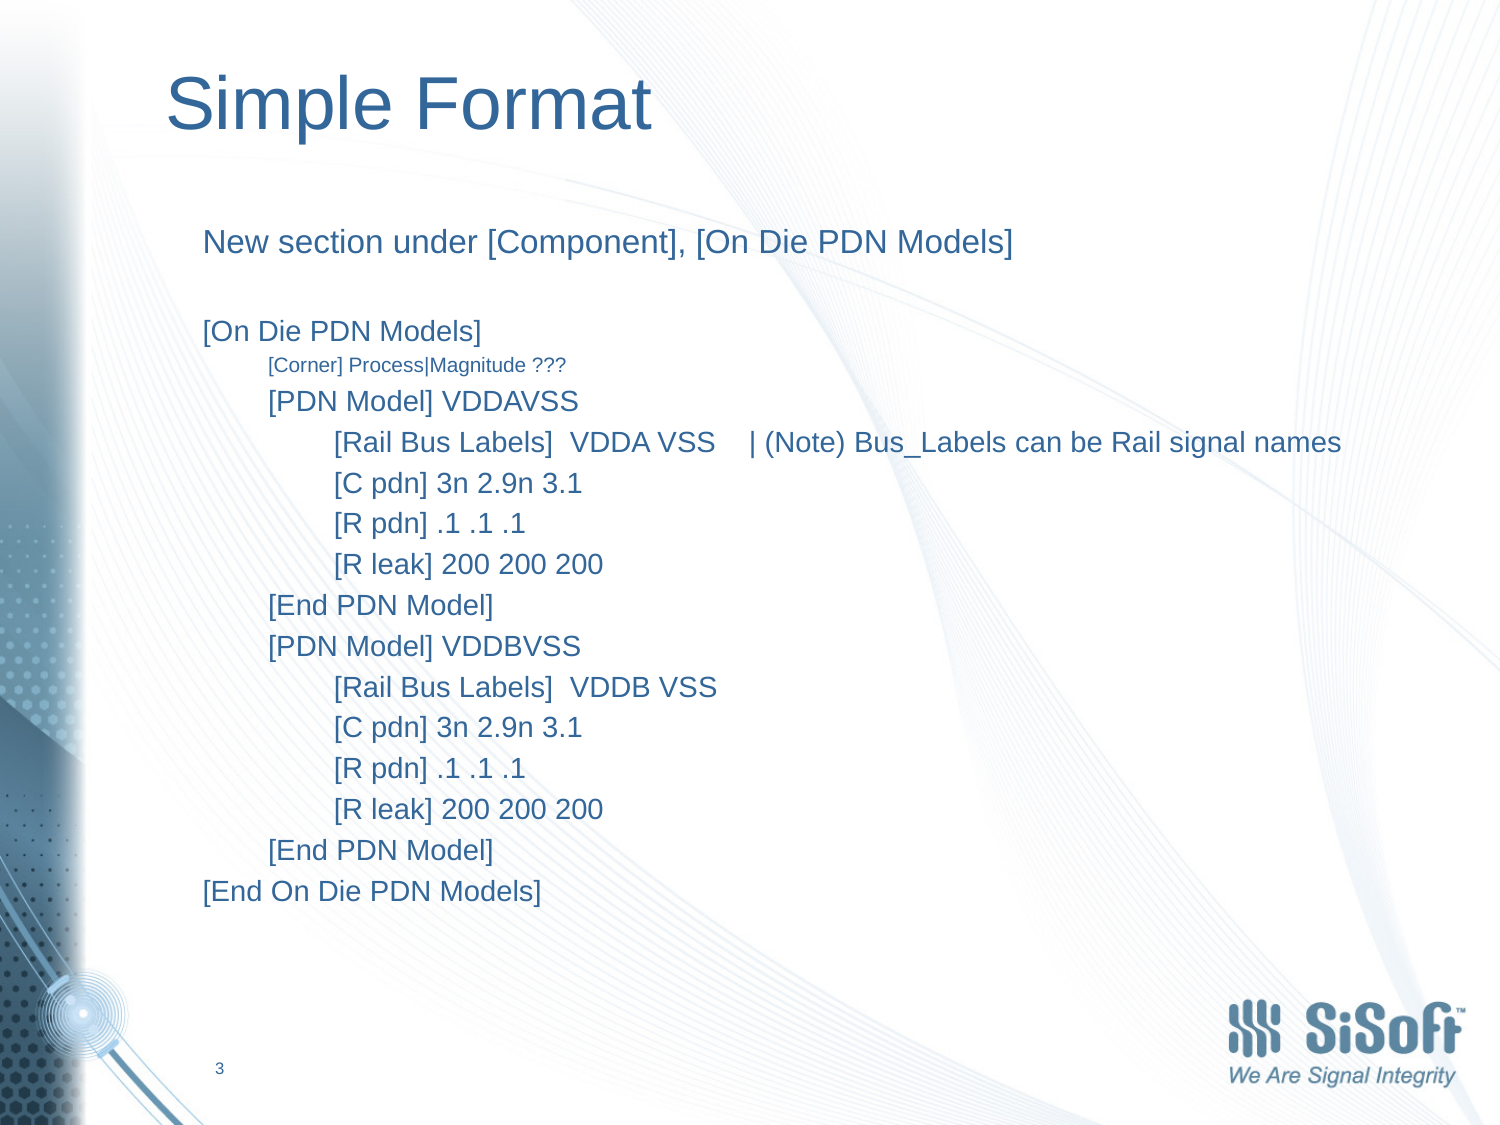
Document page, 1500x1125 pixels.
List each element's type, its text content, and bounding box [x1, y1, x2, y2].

title Simple Format [150, 24, 1300, 175]
picture [0, 0, 1500, 1125]
footer 3 [200, 1050, 975, 1104]
list New section under [Component], [On Die PDN Models] [On Die PDN Models] [Corner] Process|Magnitude ??? [PDN Model] VDDAVSS [Rail Bus Labels] VDDA VSS | (Note) Bus_Labels can be Rail signal names [C pdn] 3n 2.9n 3.1 [R pdn] .1 .1 .1 [R leak] 200 200 200 [End PDN Model] [PDN Model] VDDBVSS [Rail Bus Labels] VDDB VSS [C pdn] 3n 2.9n 3.1 [R pdn] .1 .1 .1 [R leak] 200 200 200 [End PDN Model] [End On Die PDN Models] [187, 212, 1363, 963]
